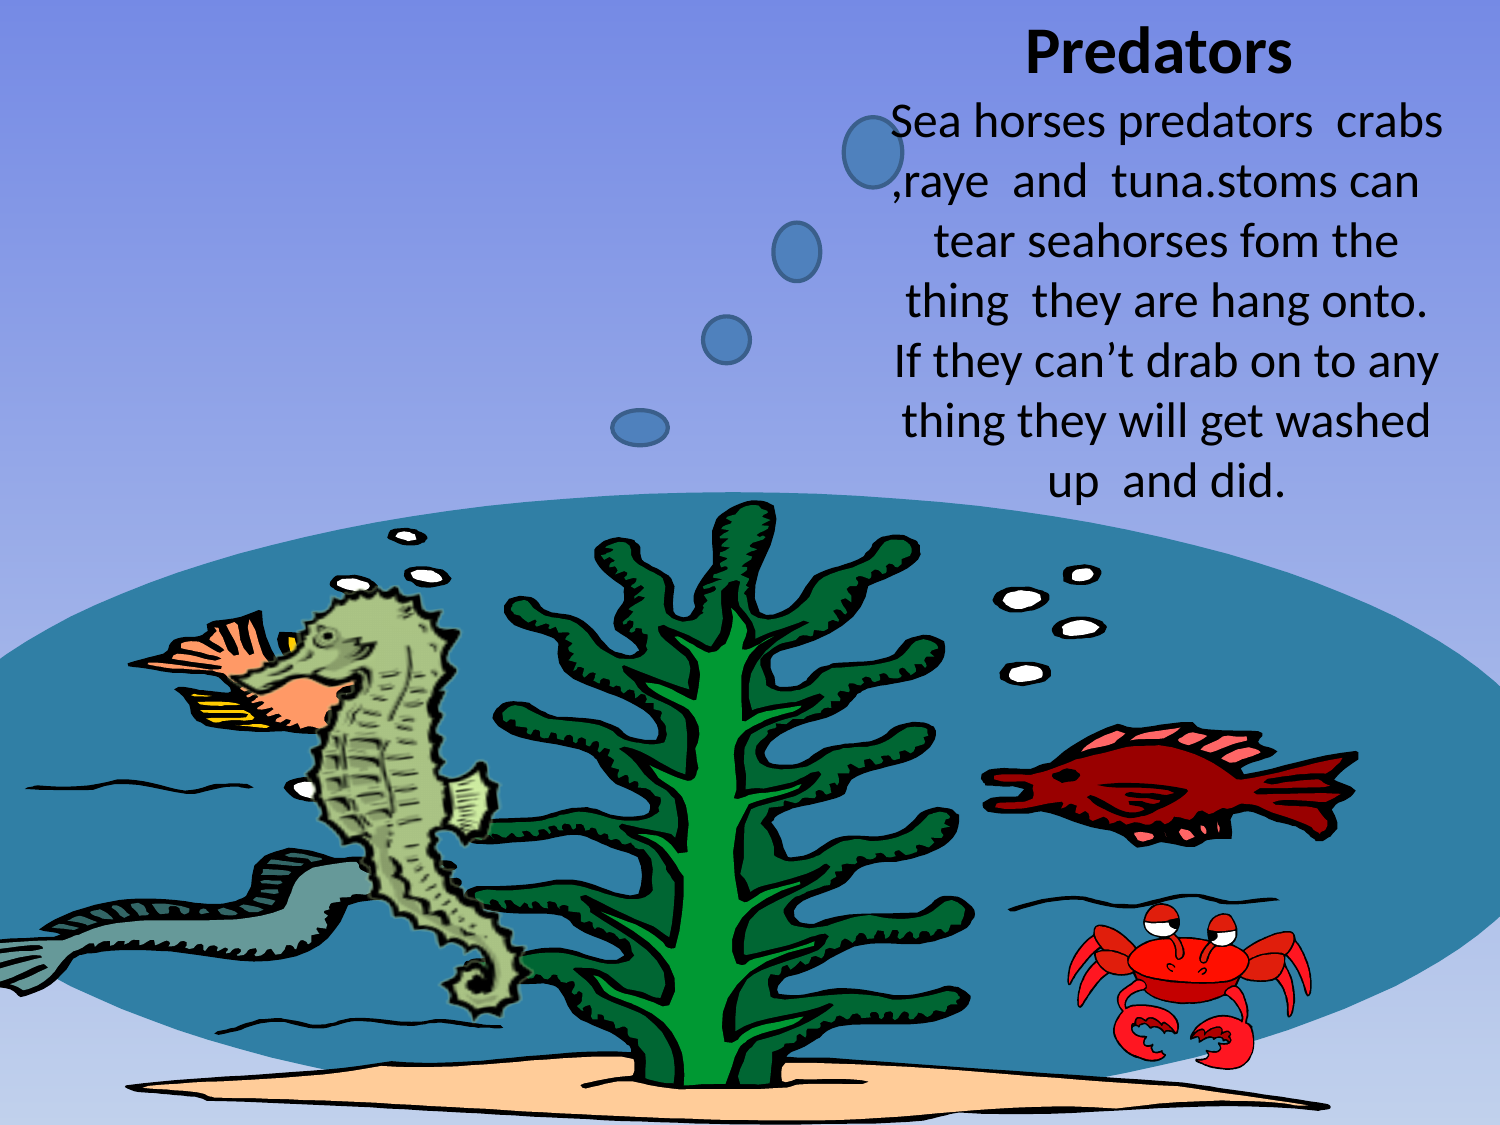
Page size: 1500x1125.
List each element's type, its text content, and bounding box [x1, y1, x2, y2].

text_box Predators Sea horses predators crabs ,raye and tuna.stoms can tear seahorses fom the thing they are hang onto. If they can’t drab on to any thing they will get washed up and did. [873, 0, 1460, 489]
text_box [771, 220, 823, 284]
text_box [841, 115, 873, 190]
text_box [700, 314, 753, 366]
picture [0, 491, 1500, 1125]
text_box [610, 408, 670, 448]
